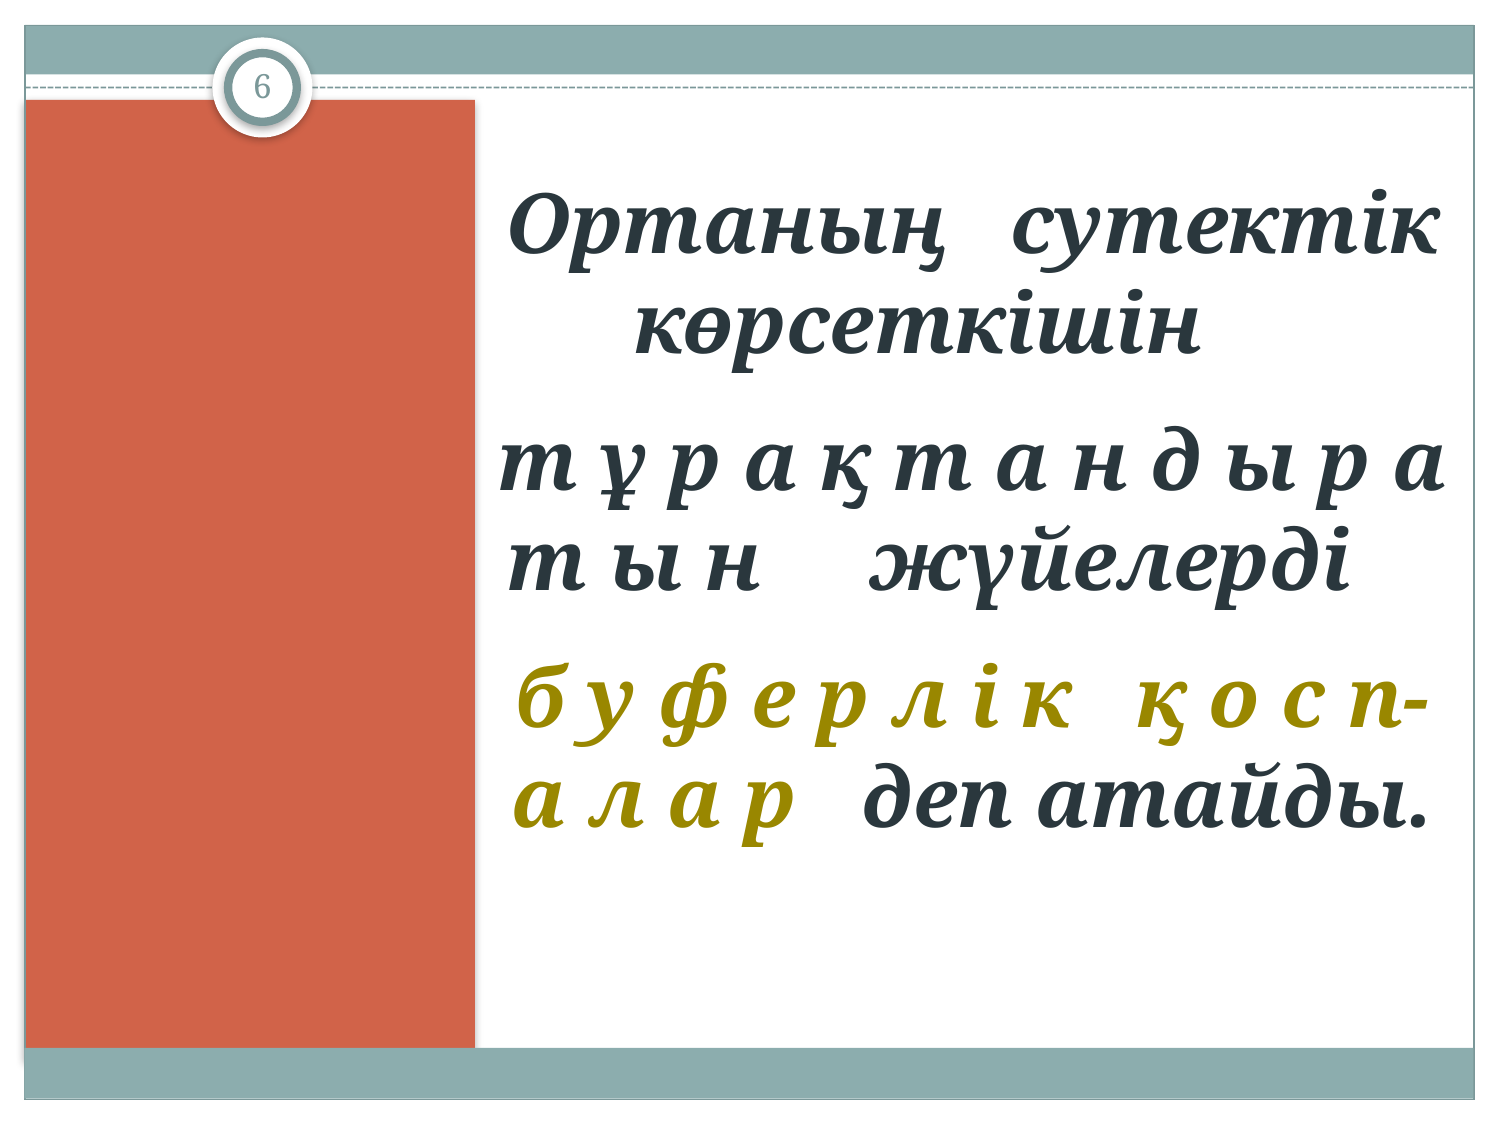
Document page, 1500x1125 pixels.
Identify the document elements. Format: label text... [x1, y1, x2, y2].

list Ортаның сутектік көрсеткішін т ұ р а қ т а н д ы р а т ы н жүйелерді б у ф е р л і к қ о с п- а л а р деп атайды. [480, 162, 1466, 1026]
slide_number 6 [225, 51, 300, 124]
